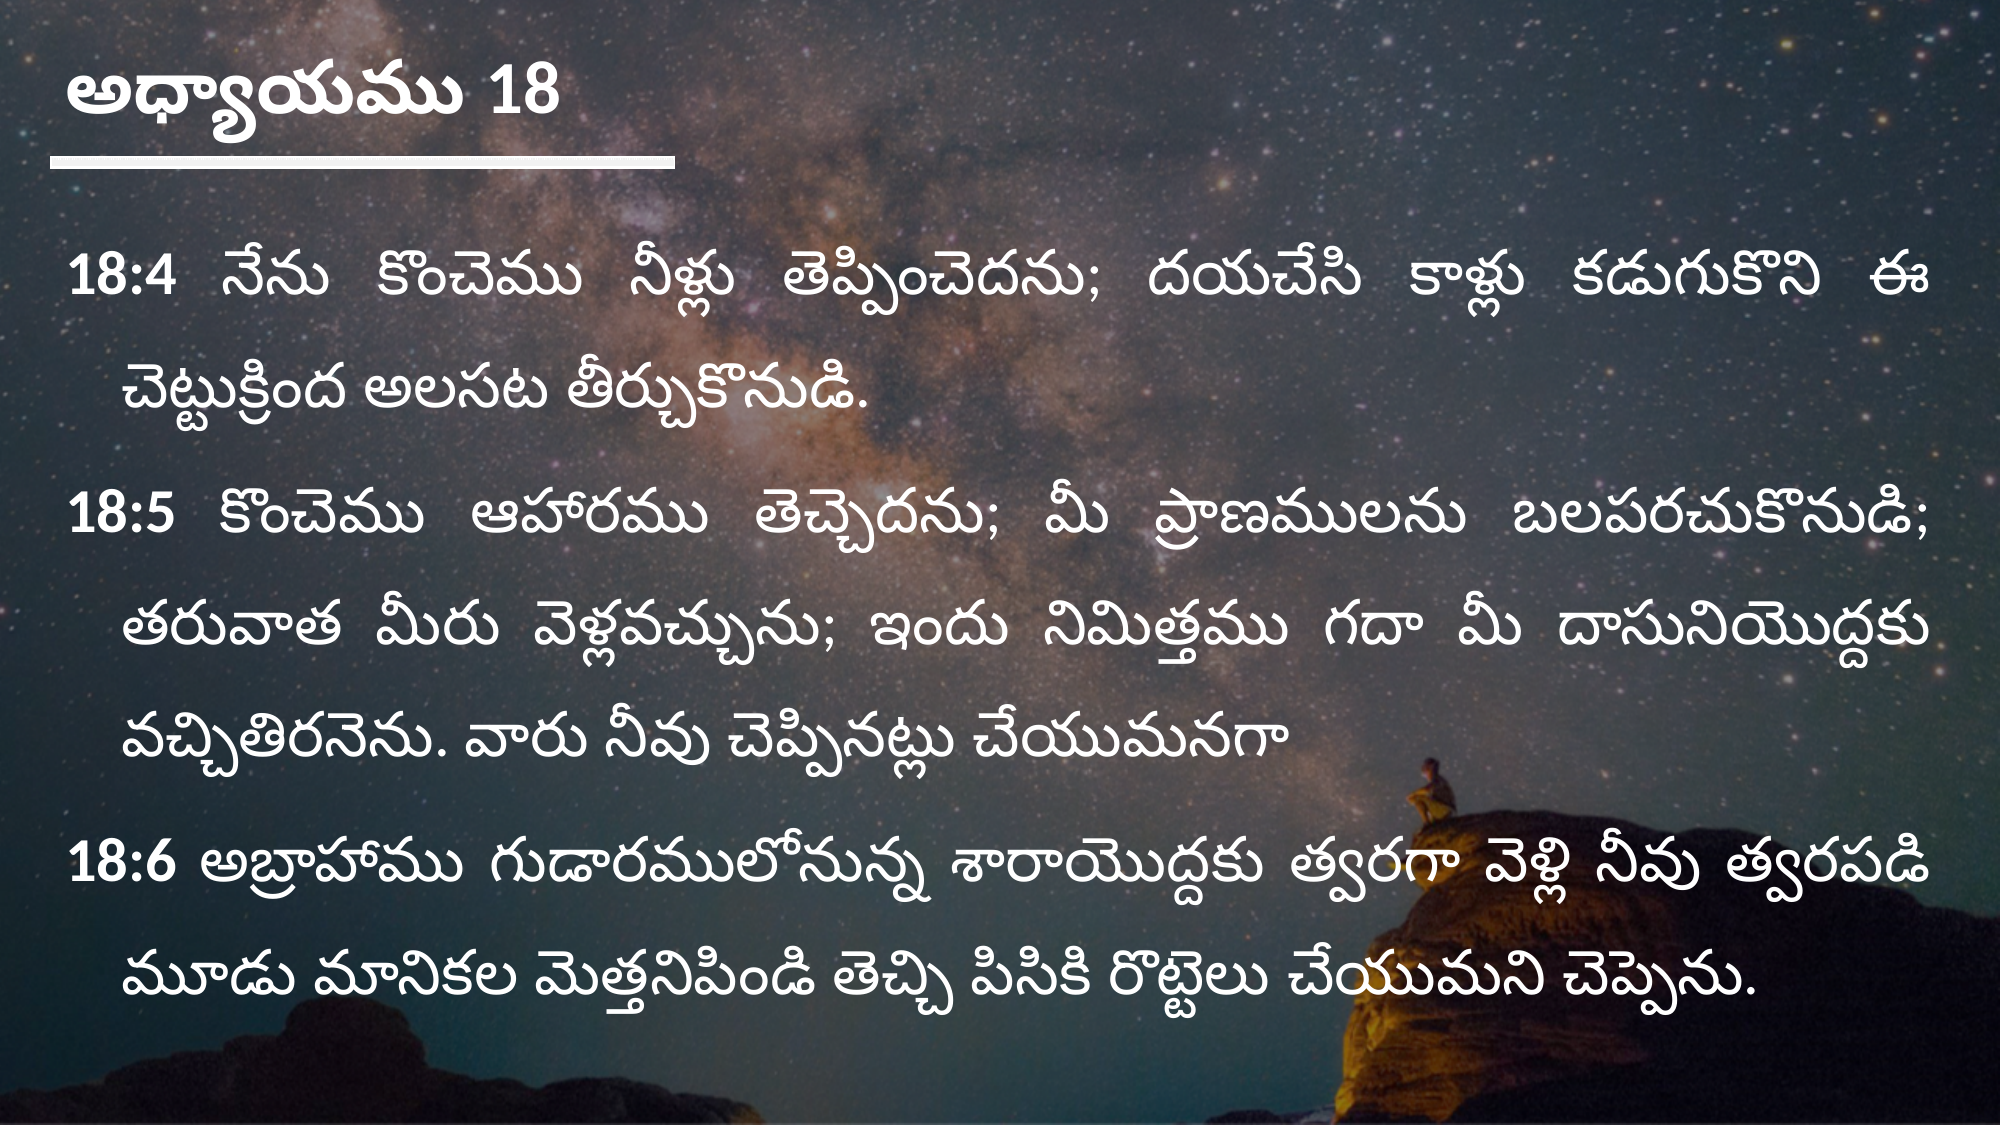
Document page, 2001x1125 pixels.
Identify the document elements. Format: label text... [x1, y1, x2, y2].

title అధ్యాయము 18 [50, 0, 1925, 167]
list 18:4 నేను కొంచెము నీళ్లు తెప్పించెదను; దయచేసి కాళ్లు కడుగుకొని ఈ చెట్టుక్రింద అలసట తీర్చుకొనుడి. 18:5 కొంచెము ఆహారము తెచ్చెదను; మీ ప్రాణములను బలపరచుకొనుడి; తరువాత మీరు వెళ్లవచ్చును; ఇందు నిమిత్తము గదా మీ దాసునియొద్దకు వచ్చితిరనెను. వారు నీవు చెప్పినట్లు చేయుమనగా 18:6 అబ్రాహాము గుడారములోనున్న శారాయొద్దకు త్వరగా వెళ్లి నీవు త్వరపడి మూడు మానికల మెత్తనిపిండి తెచ్చి పిసికి రొట్టెలు చేయుమని చెప్పెను. [50, 187, 1946, 1063]
picture [0, 0, 2000, 1125]
